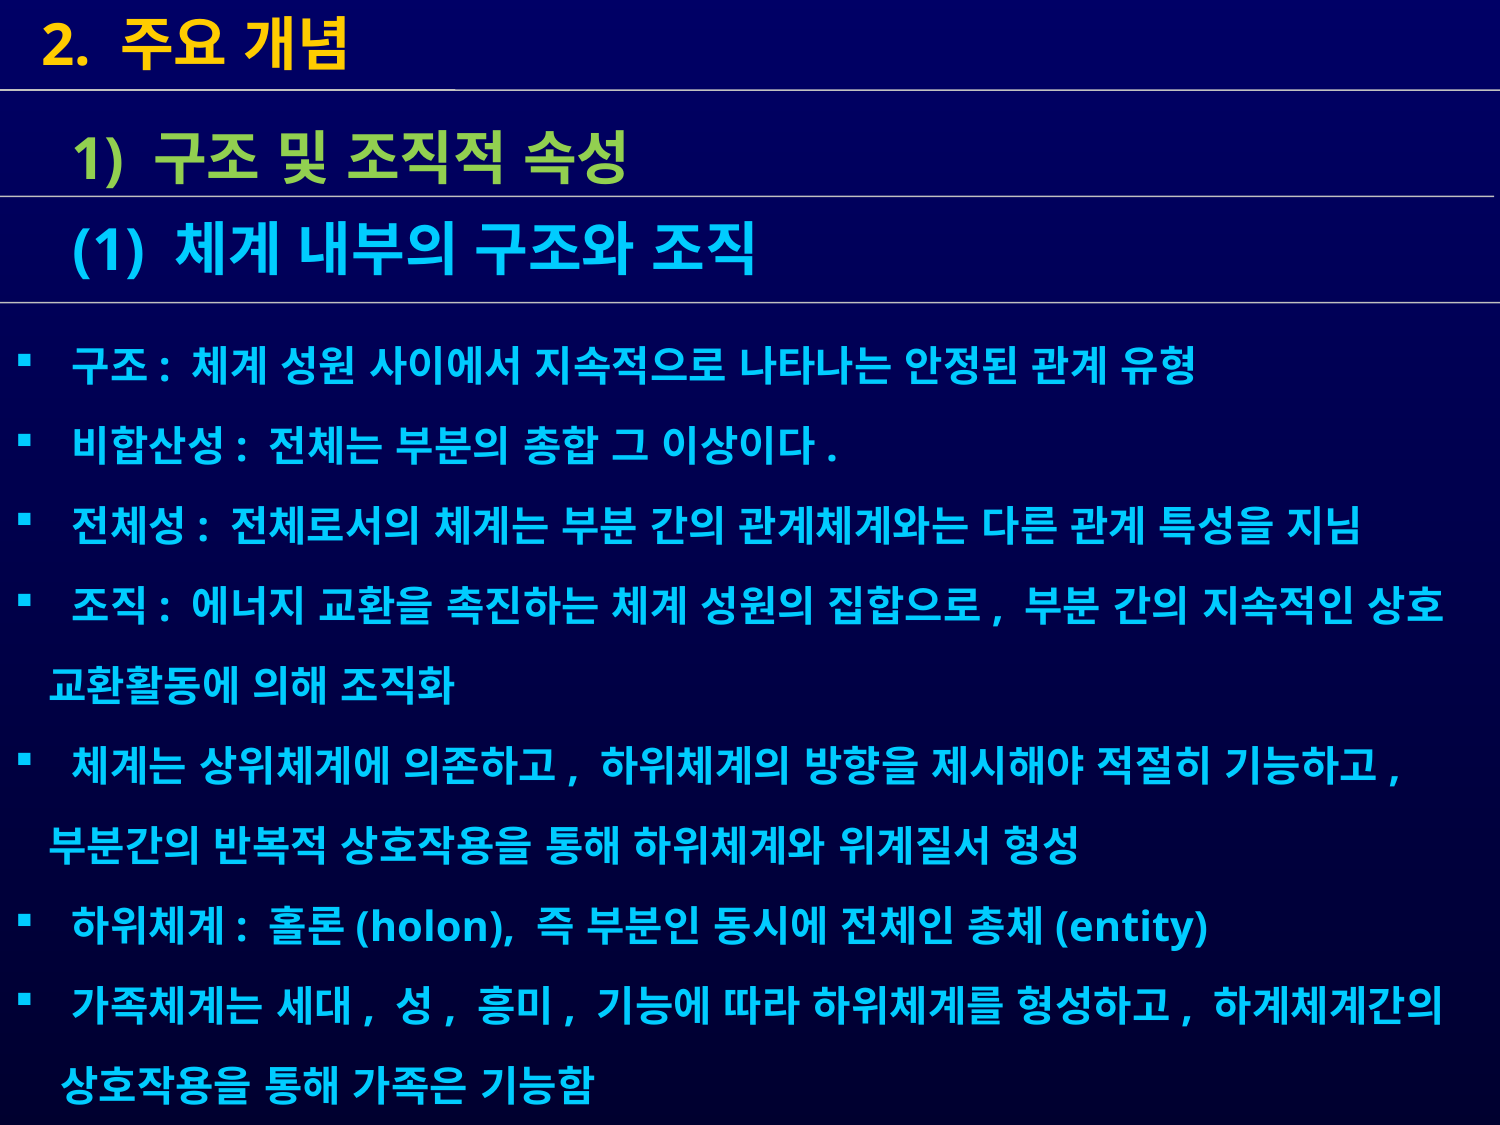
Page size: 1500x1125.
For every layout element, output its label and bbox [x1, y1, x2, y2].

text_box [0, 0, 1500, 1125]
